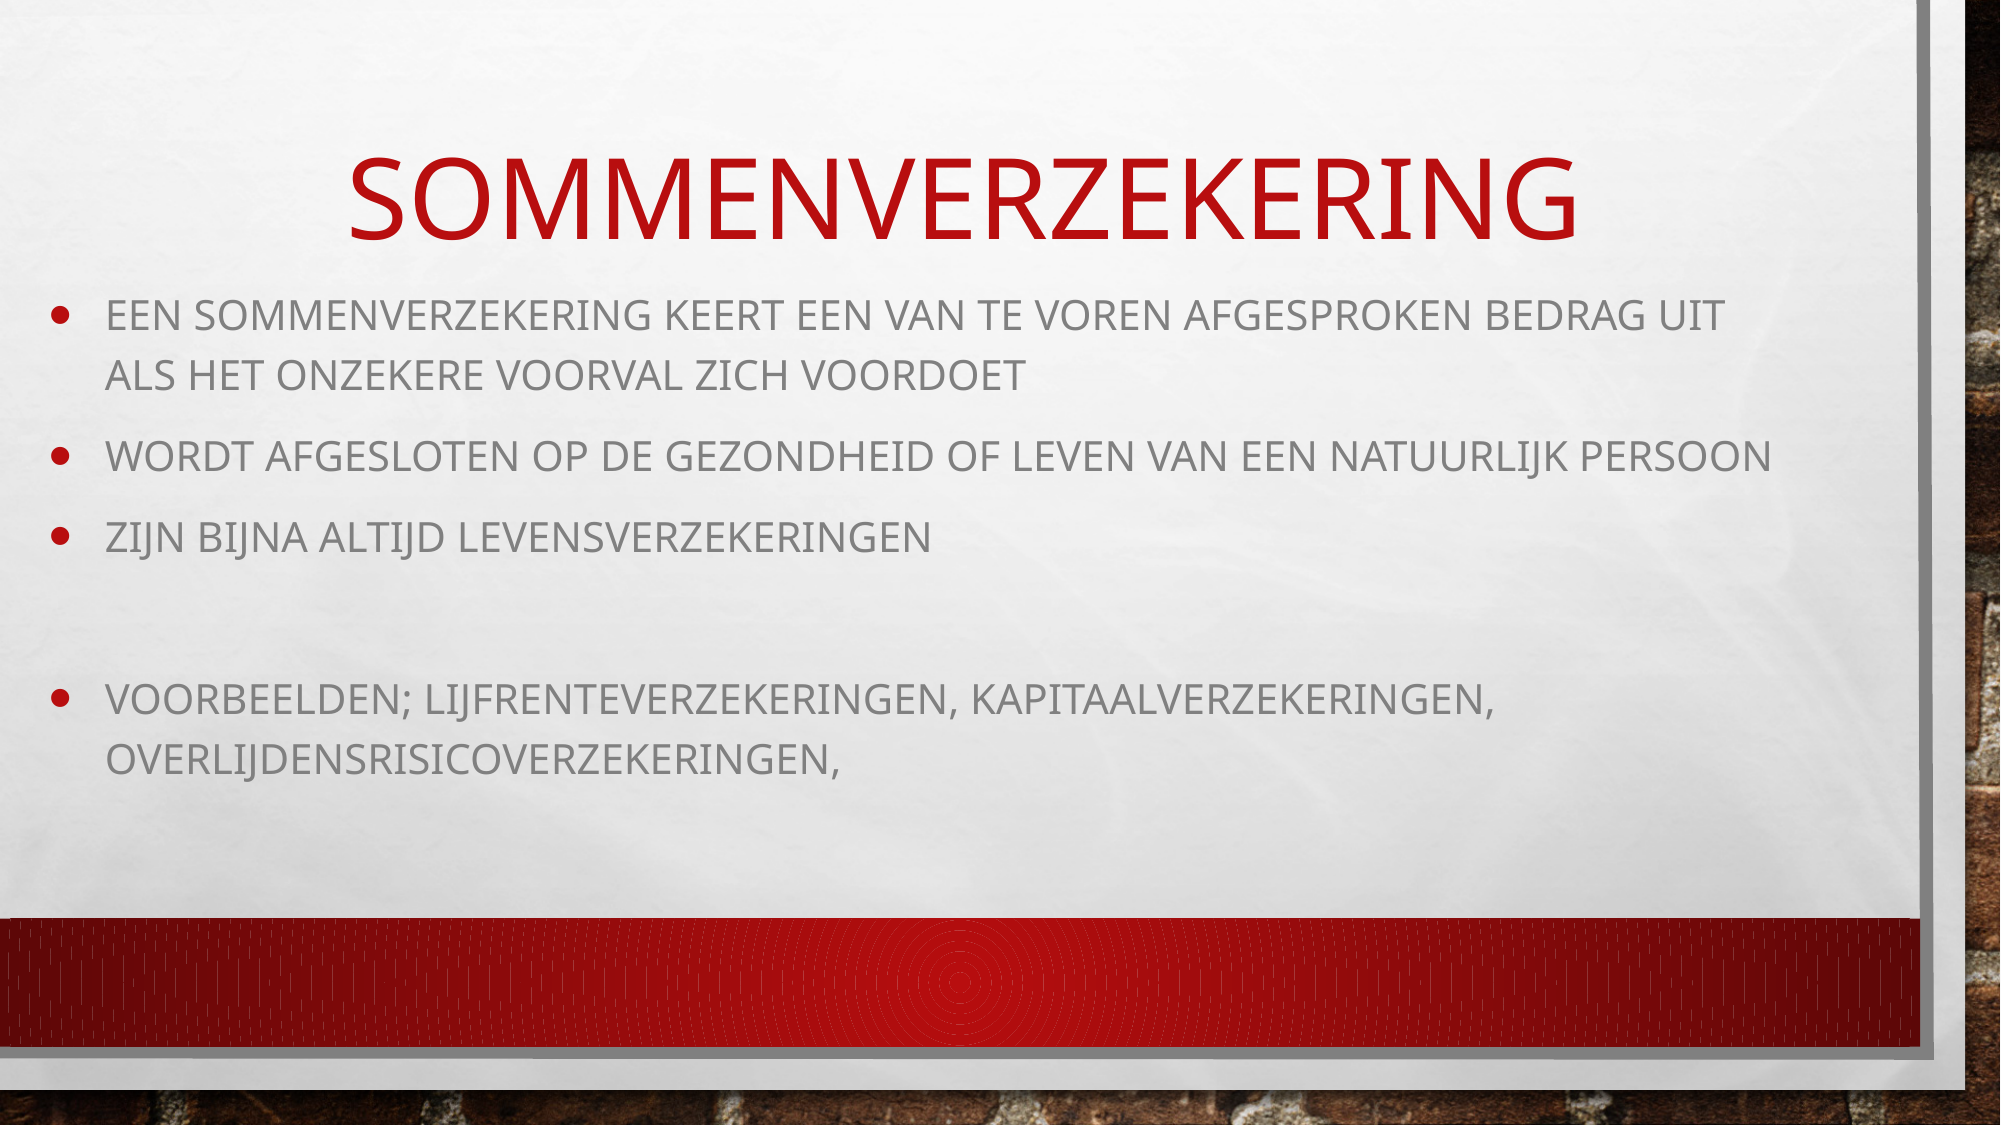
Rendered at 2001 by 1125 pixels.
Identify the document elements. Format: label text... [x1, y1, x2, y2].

picture [0, 0, 2000, 1125]
list Een sommenverzekering keert een van te voren afgesproken bedrag uit als het onzekere voorval zich voordoet Wordt afgesloten op de gezondheid of leven van een natuurlijk persoon Zijn bijna altijd levensverzekeringen Voorbeelden; lijfrenteverzekeringen, kapitaalverzekeringen, overlijdensrisicoverzekeringen, [33, 271, 1818, 883]
title sommenverzekering [112, 112, 1818, 271]
